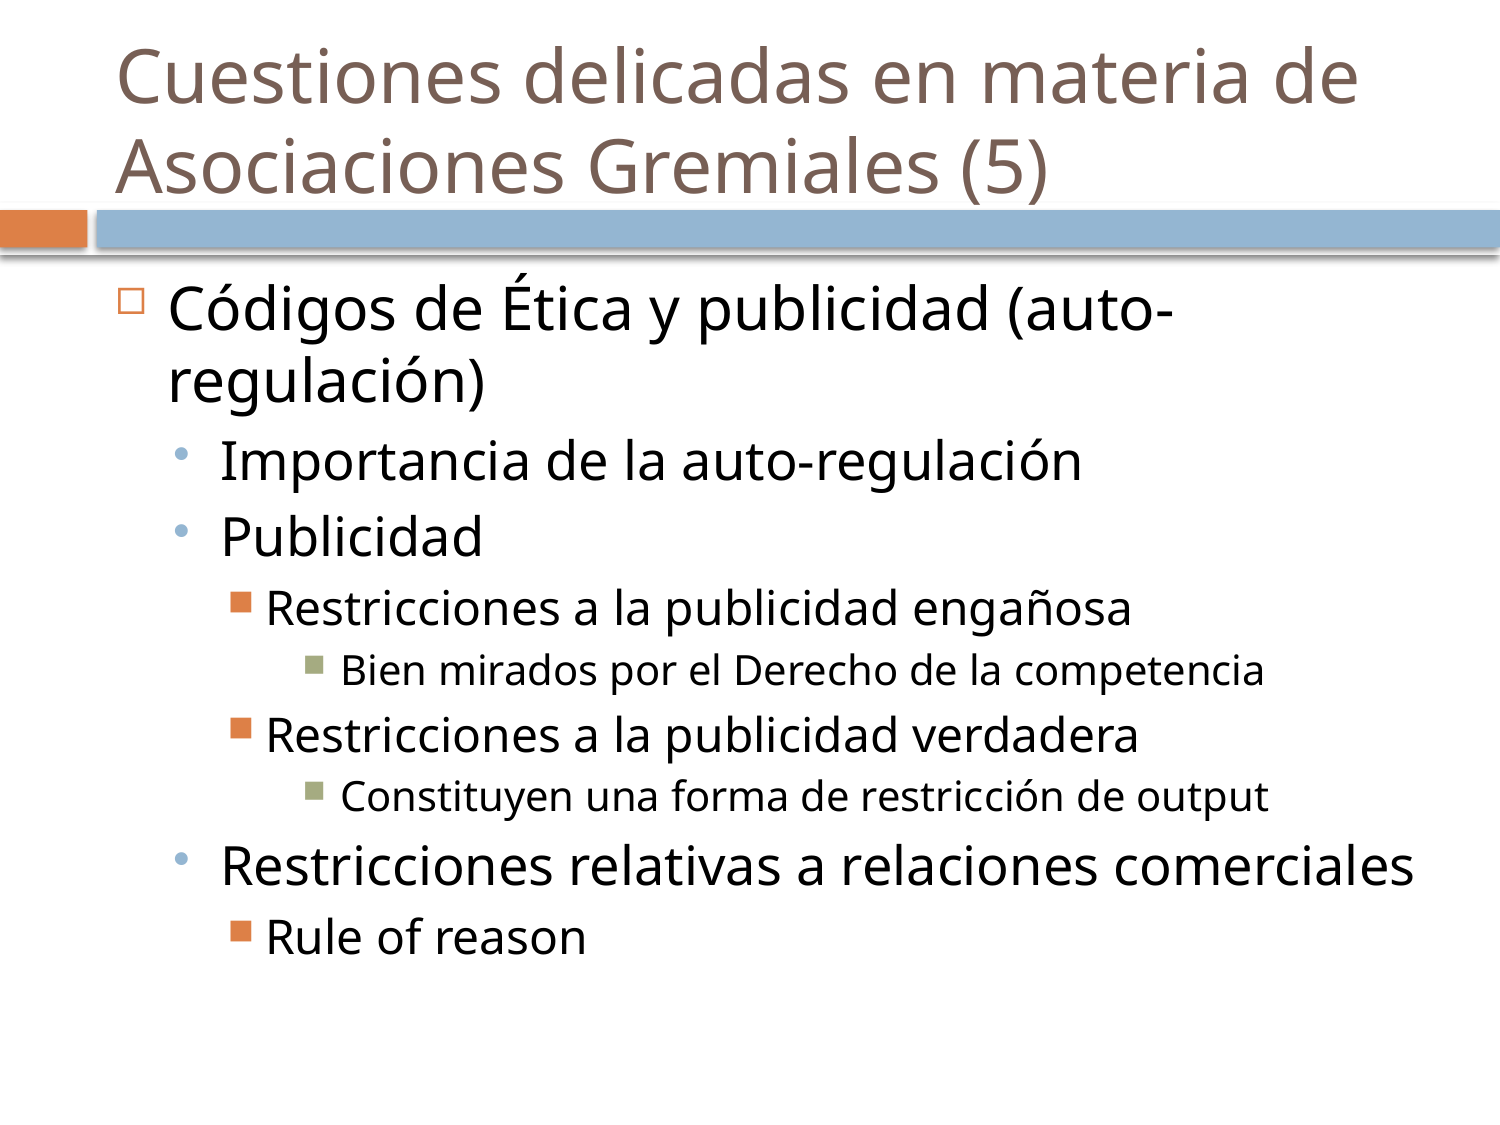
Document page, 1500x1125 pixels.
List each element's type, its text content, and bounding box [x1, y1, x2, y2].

title Cuestiones delicadas en materia de Asociaciones Gremiales (5) [100, 37, 1438, 200]
list Códigos de Ética y publicidad (auto-regulación) Importancia de la auto-regulación Publicidad Restricciones a la publicidad engañosa Bien mirados por el Derecho de la competencia Restricciones a la publicidad verdadera Constituyen una forma de restricción de output Restricciones relativas a relaciones comerciales Rule of reason [100, 262, 1438, 1000]
